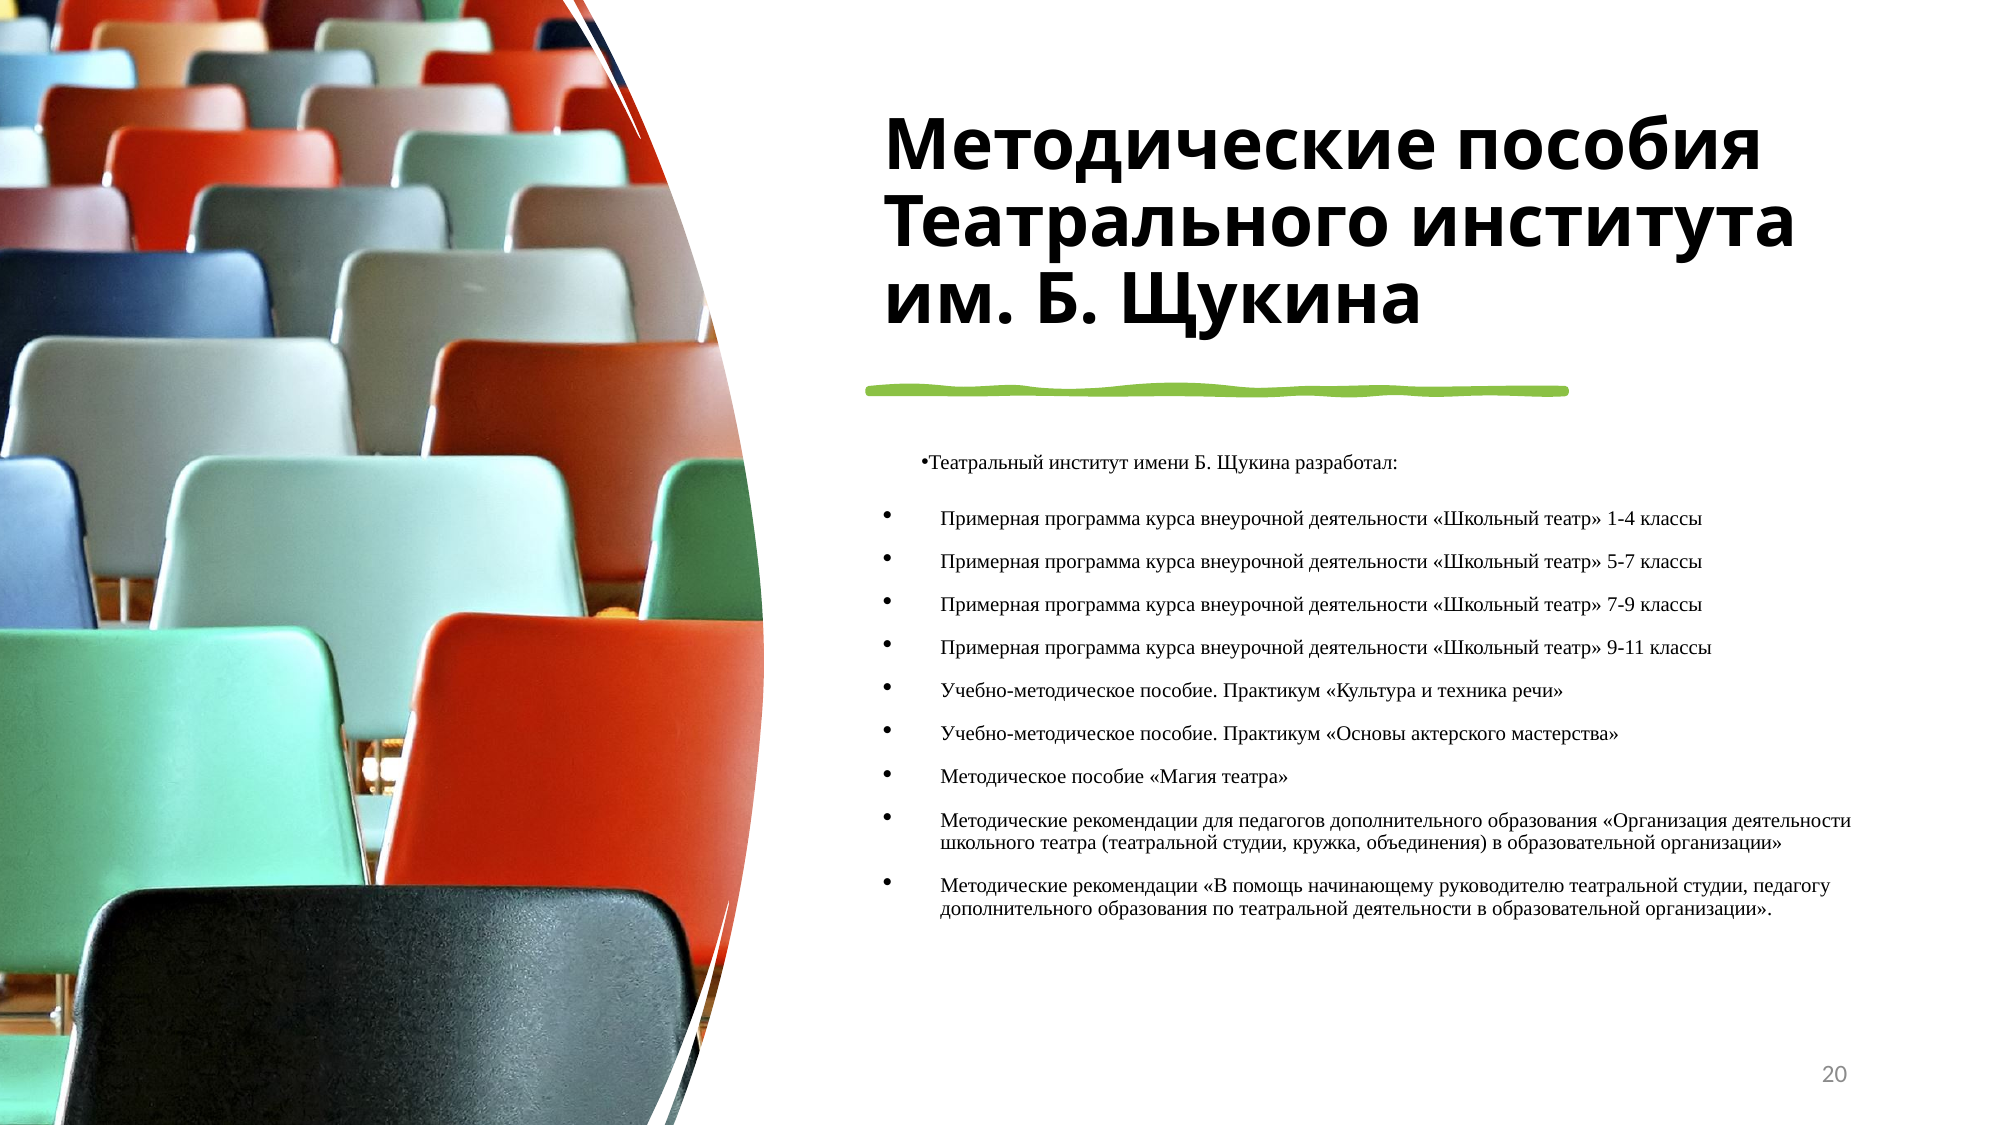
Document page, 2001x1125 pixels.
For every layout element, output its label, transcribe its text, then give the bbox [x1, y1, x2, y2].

title Методические пособия Театрального института им. Б. Щукина [869, 53, 1895, 347]
text_box [867, 385, 1567, 396]
text_box [764, 0, 2000, 1125]
list Театральный институт имени Б. Щукина разработал: Примерная программа курса внеурочной деятельности «Школьный театр» 1-4 классы Примерная программа курса внеурочной деятельности «Школьный театр» 5-7 классы Примерная программа курса внеурочной деятельности «Школьный театр» 7-9 классы Примерная программа курса внеурочной деятельности «Школьный театр» 9-11 классы Учебно-методическое пособие. Практикум «Культура и техника речи» Учебно-методическое пособие. Практикум «Основы актерского мастерства» Методическое пособие «Магия театра» Методические рекомендации для педагогов дополнительного образования «Организация деятельности школьного театра (театральной студии, кружка, объединения) в образовательной организации» Методические рекомендации «В помощь начинающему руководителю театральной студии, педагогу дополнительного образования по театральной деятельности в образовательной организации». [869, 443, 1895, 1016]
slide_number 20 [1649, 1042, 1863, 1103]
picture [0, 0, 764, 1125]
